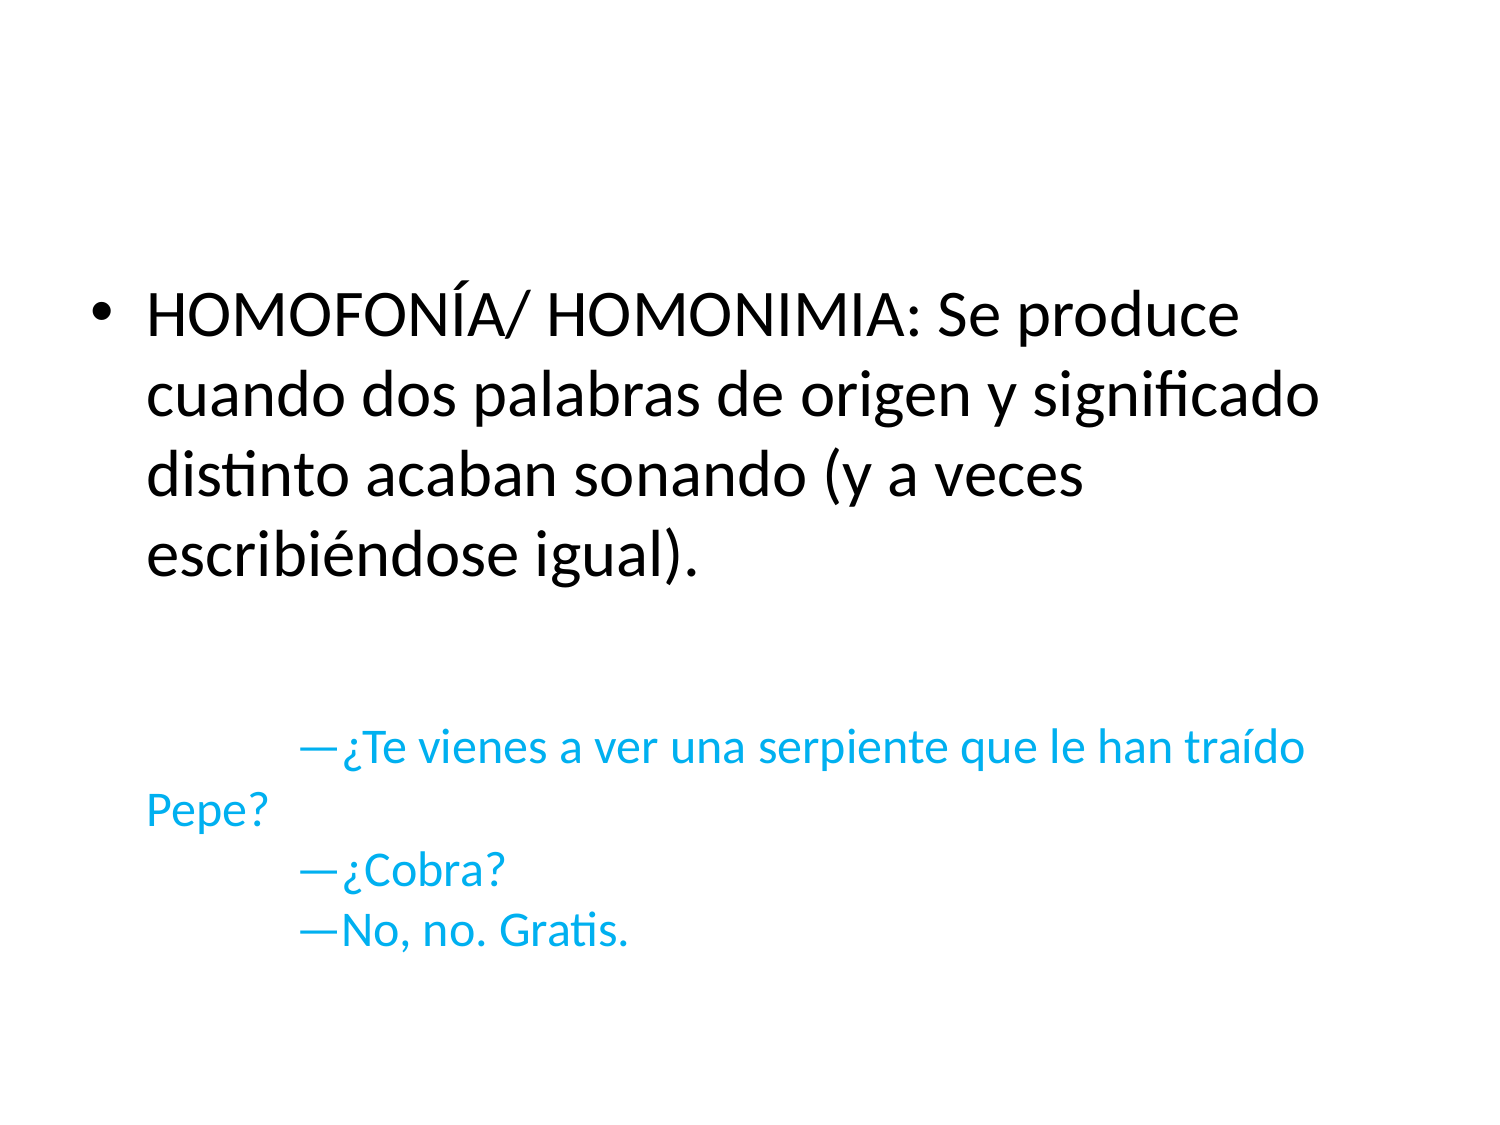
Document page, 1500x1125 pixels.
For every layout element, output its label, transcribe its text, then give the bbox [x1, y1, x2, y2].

list HOMOFONÍA/ HOMONIMIA: Se produce cuando dos palabras de origen y significado distinto acaban sonando (y a veces escribiéndose igual). —¿Te vienes a ver una serpiente que le han traído Pepe? —¿Cobra? —No, no. Gratis. [75, 262, 1425, 1005]
